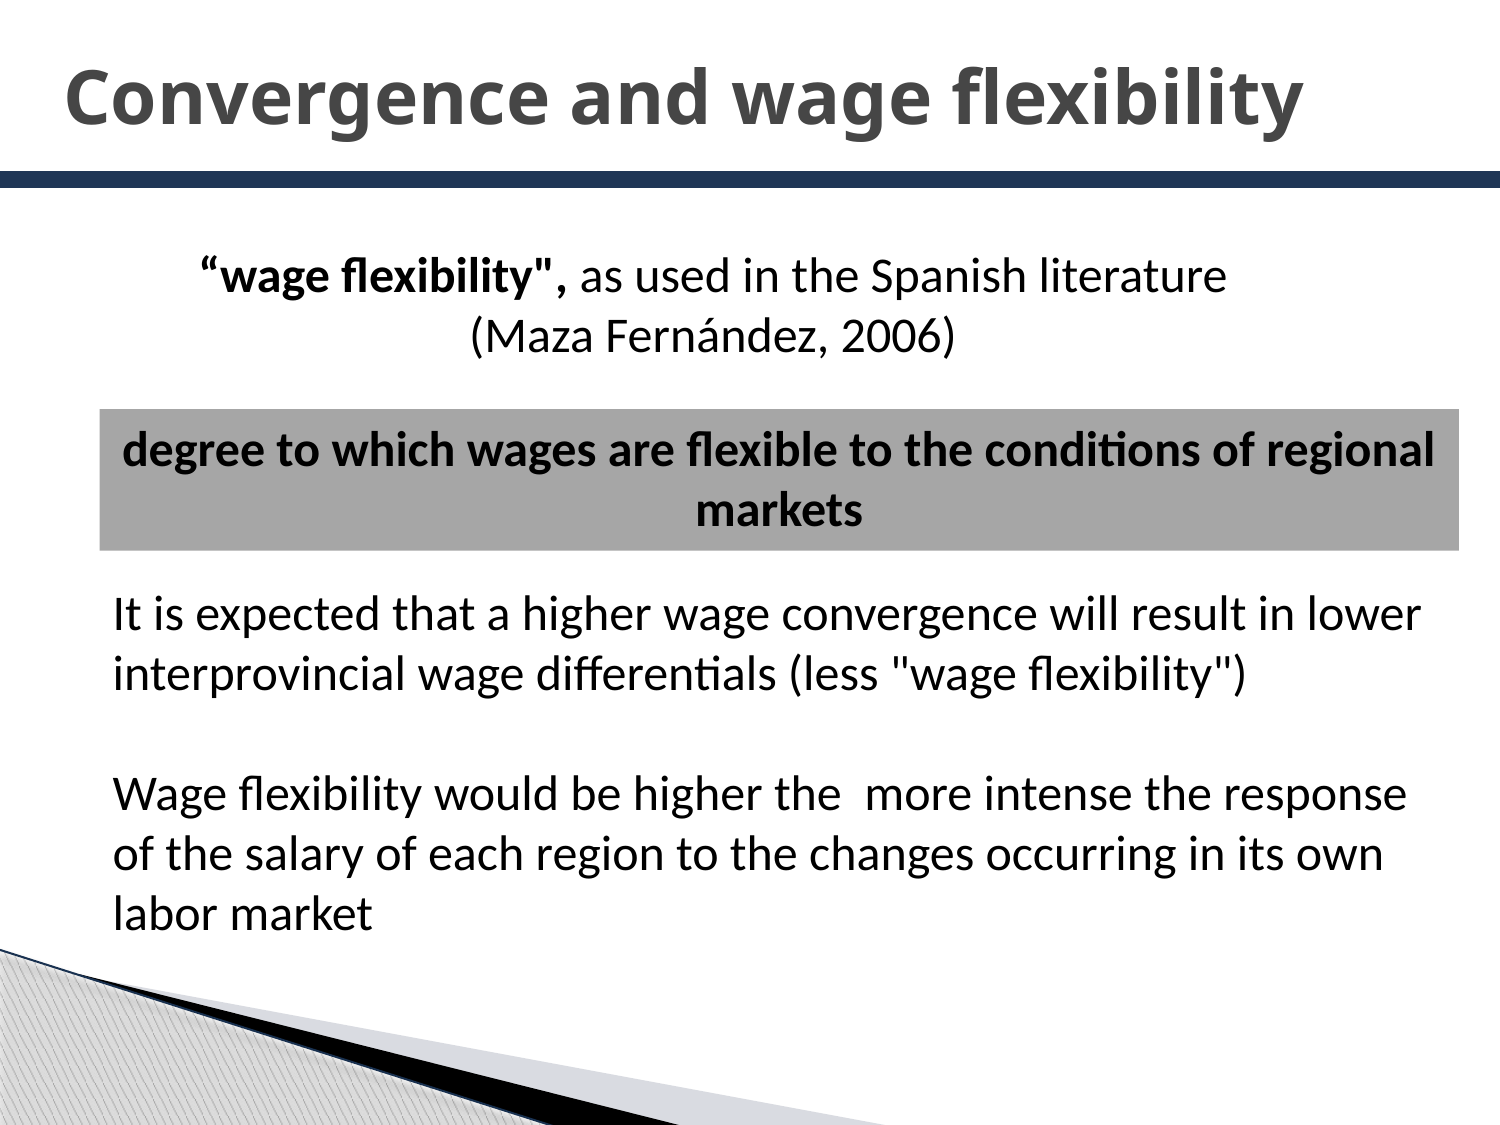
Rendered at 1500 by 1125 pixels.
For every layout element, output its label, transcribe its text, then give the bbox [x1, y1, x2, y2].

text_box [0, 171, 1500, 188]
text_box “wage flexibility", as used in the Spanish literature (Maza Fernández, 2006) [39, 188, 1399, 410]
text_box degree to which wages are flexible to the conditions of regional markets [99, 409, 1459, 551]
text_box Convergence and wage flexibility [48, 11, 1399, 171]
text_box It is expected that a higher wage convergence will result in lower interprovincial wage differentials (less "wage flexibility") Wage flexibility would be higher the more intense the response of the salary of each region to the changes occurring in its own labor market [97, 503, 1458, 949]
